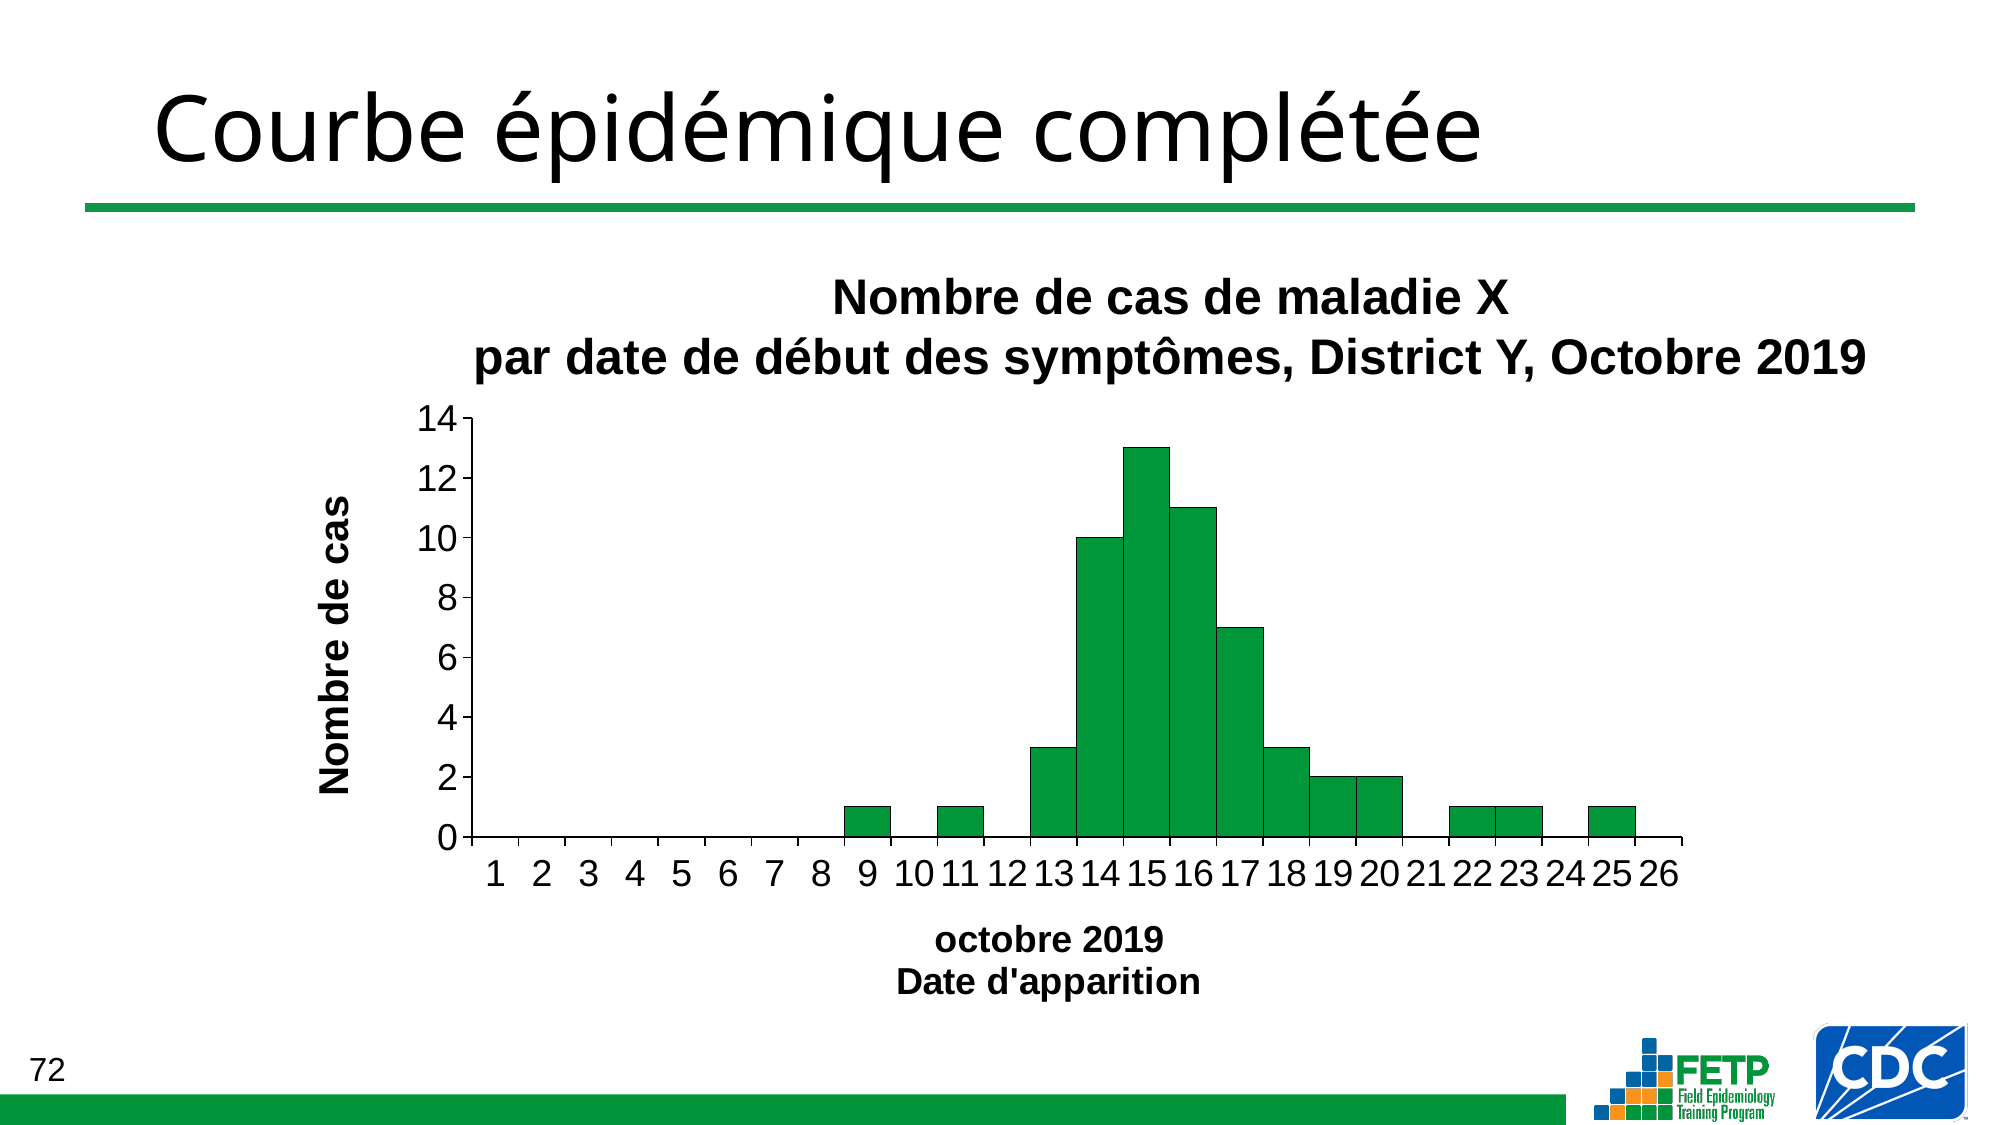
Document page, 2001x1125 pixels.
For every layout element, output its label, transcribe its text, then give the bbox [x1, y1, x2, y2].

chart [289, 383, 1711, 1039]
title Courbe épidémique complétée [137, 75, 1863, 207]
text_box Nombre de cas de maladie X par date de début des symptômes, District Y, Octobre 2019 [448, 257, 1894, 393]
picture [1813, 1023, 1968, 1122]
picture [1594, 1038, 1775, 1122]
